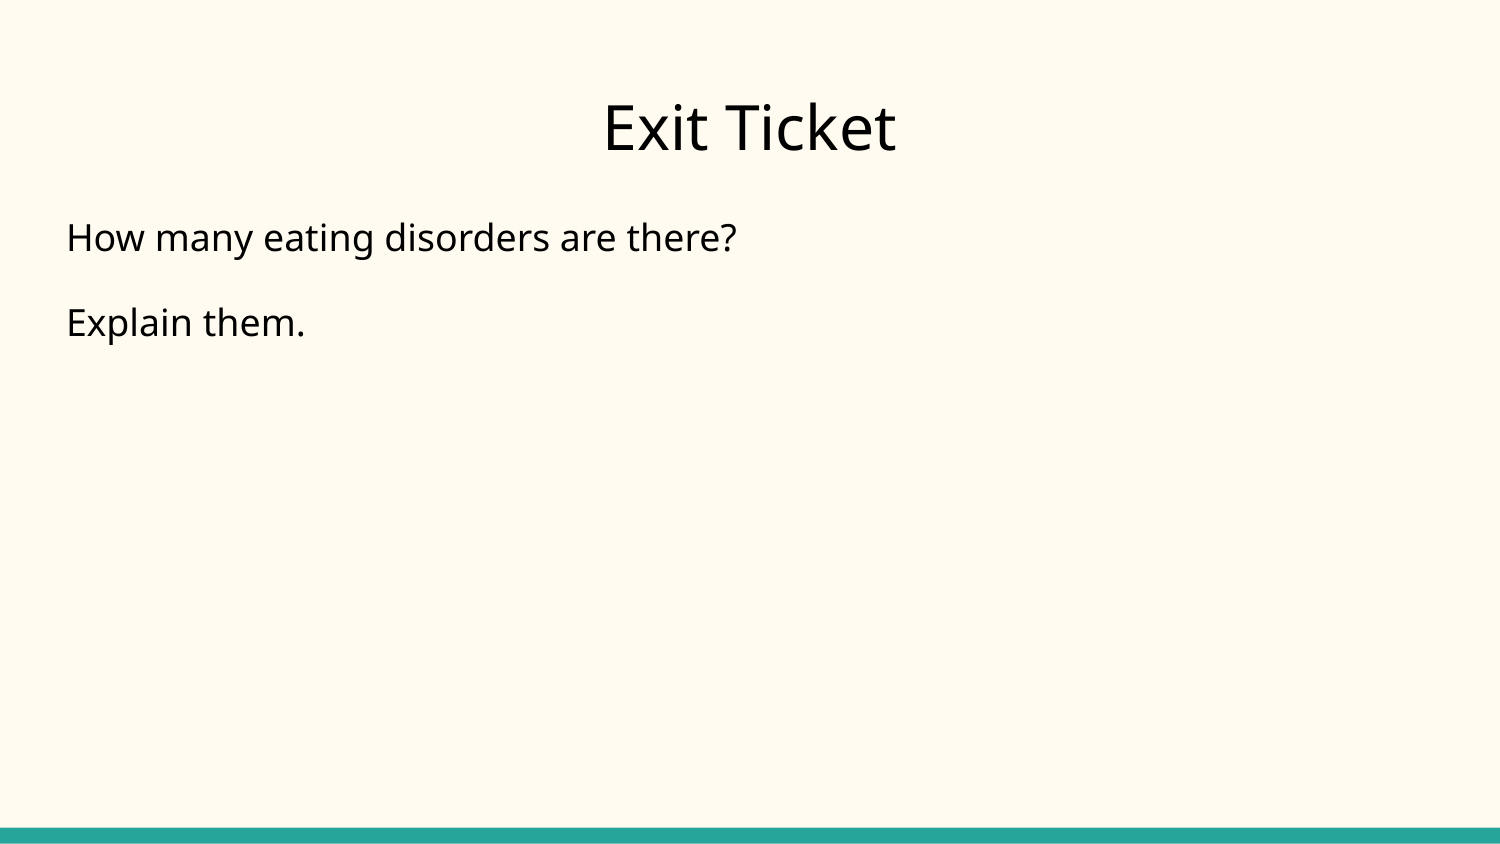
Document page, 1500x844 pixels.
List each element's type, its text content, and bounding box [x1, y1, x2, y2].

list How many eating disorders are there? Explain them. [51, 192, 1449, 750]
title Exit Ticket [51, 72, 1449, 174]
